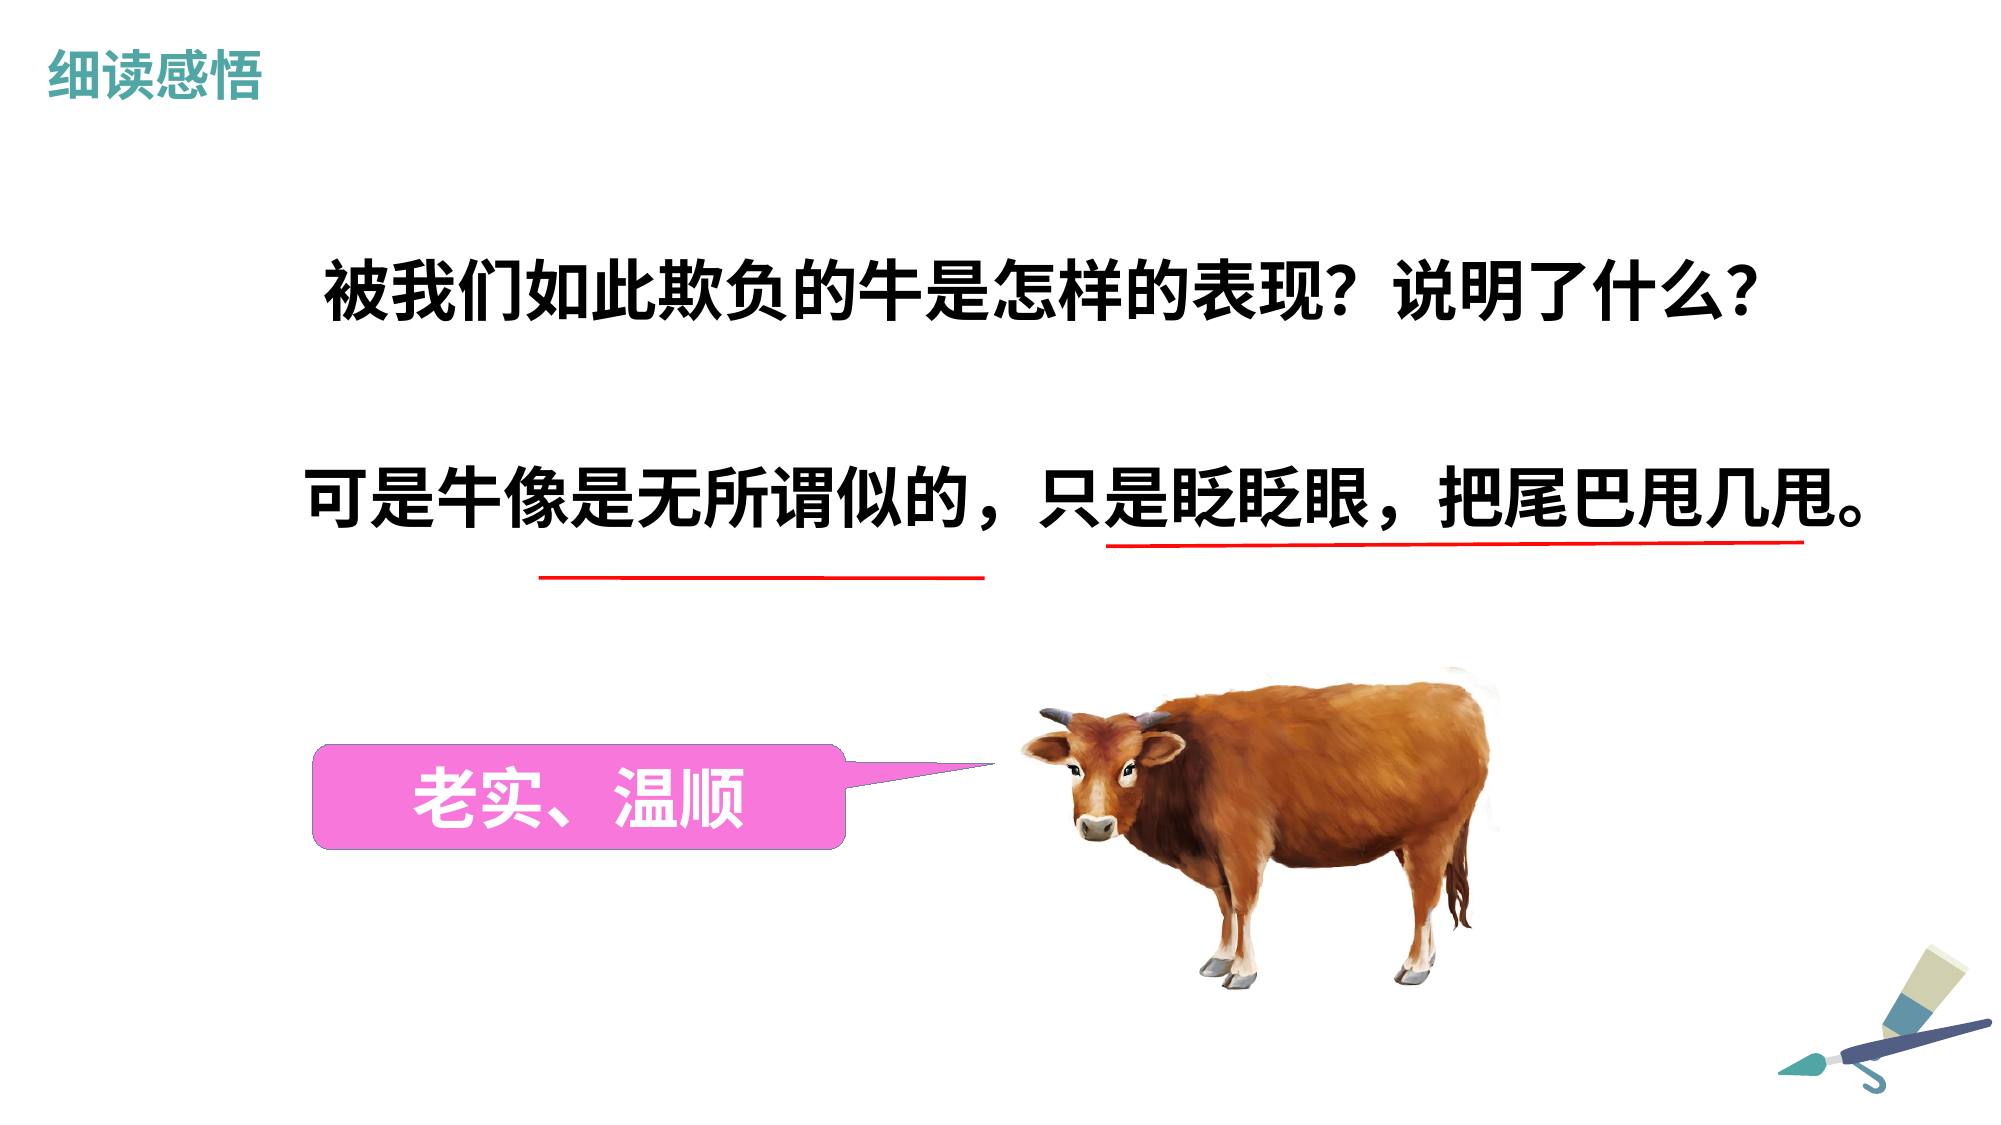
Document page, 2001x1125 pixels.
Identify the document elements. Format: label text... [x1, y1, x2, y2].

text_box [1106, 542, 1804, 547]
text_box 老实、温顺 [312, 744, 995, 850]
text_box 细读感悟 [32, 33, 347, 114]
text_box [1811, 945, 1974, 1125]
text_box 可是牛像是无所谓似的，只是眨眨眼，把尾巴甩几甩。 [121, 416, 1911, 543]
picture [1016, 666, 1529, 996]
text_box 被我们如此欺负的牛是怎样的表现？说明了什么？ [142, 209, 1804, 336]
